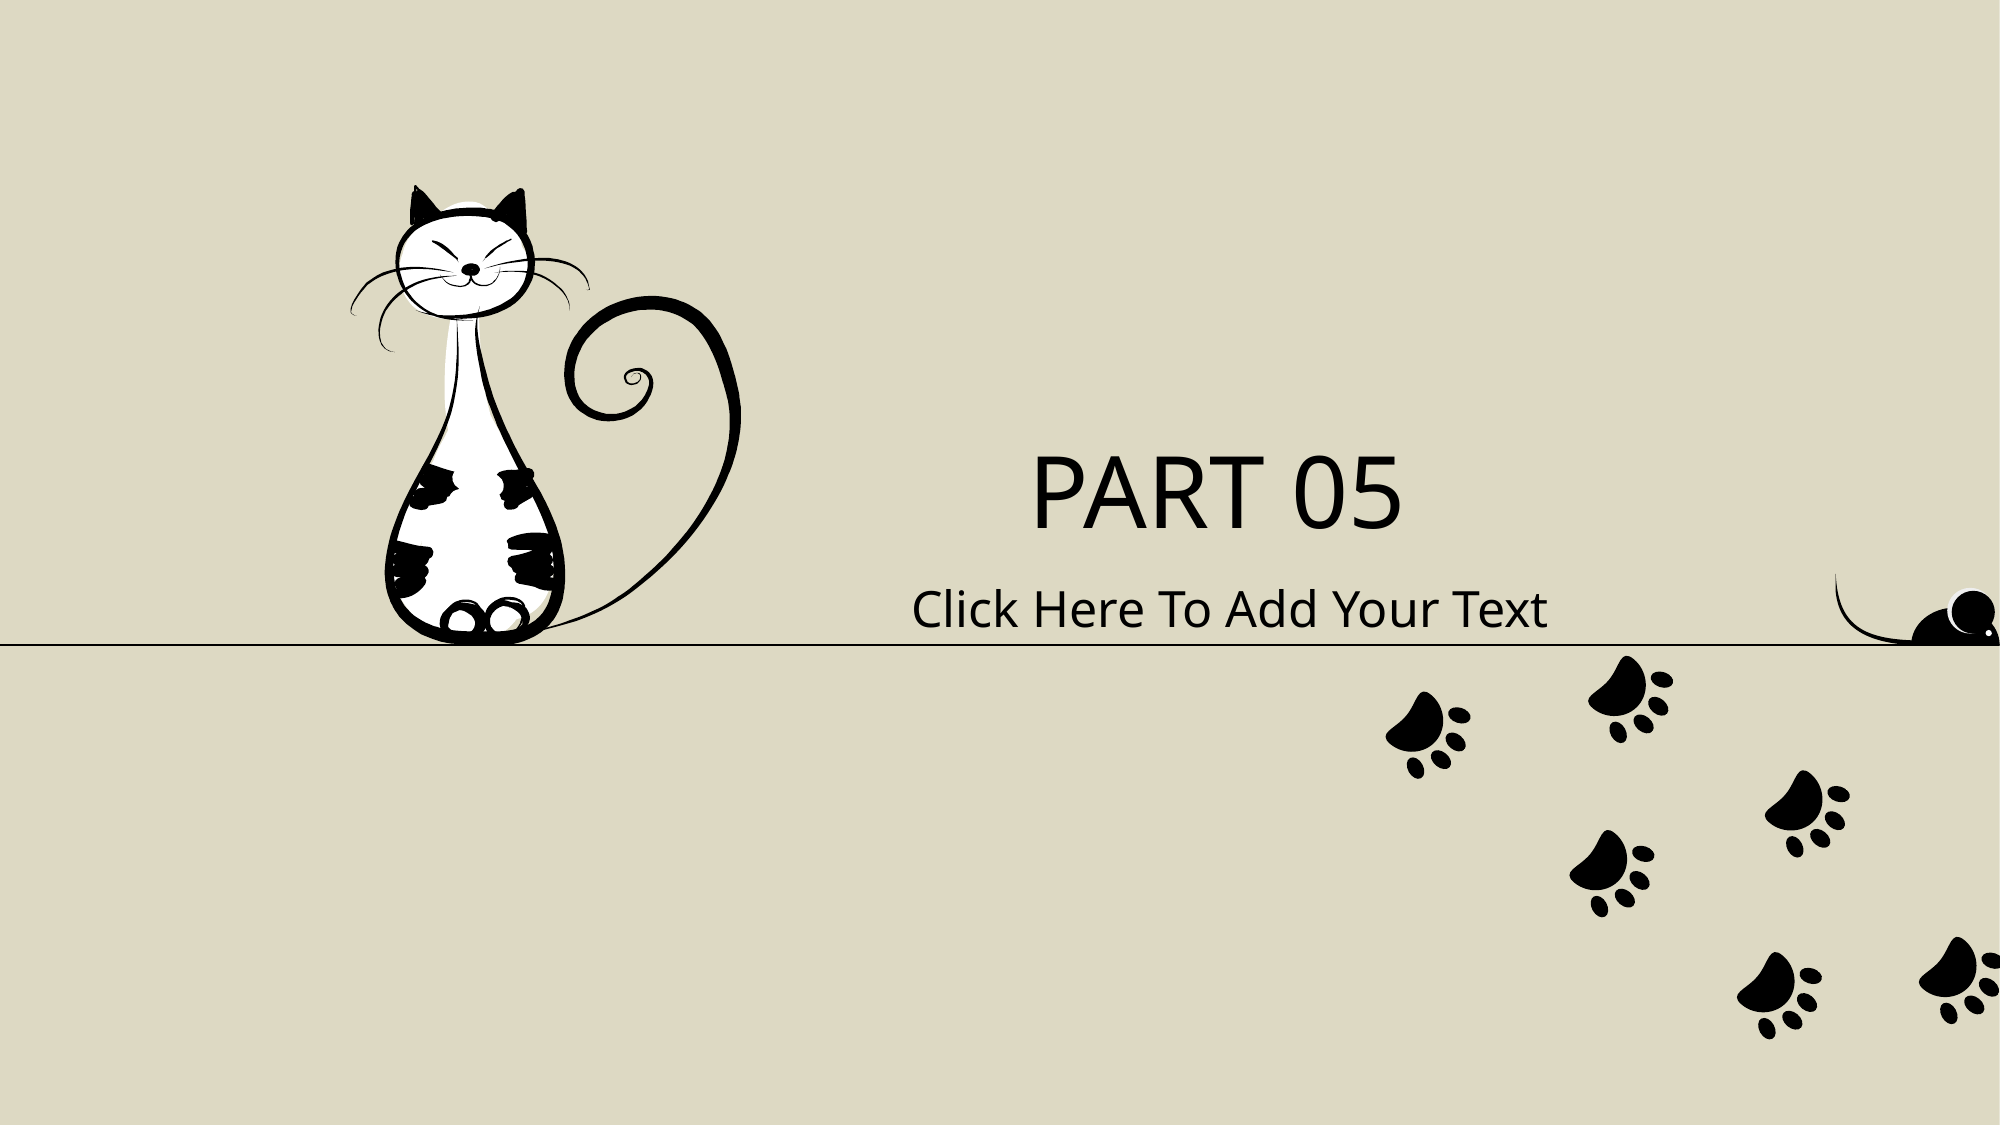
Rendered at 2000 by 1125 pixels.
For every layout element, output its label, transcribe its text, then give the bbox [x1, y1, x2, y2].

picture [1571, 838, 1657, 910]
text_box PART 05 [1013, 420, 1447, 556]
picture [1835, 573, 2000, 646]
picture [1589, 664, 1676, 736]
picture [1766, 779, 1853, 850]
picture [1920, 945, 2000, 1017]
picture [1738, 961, 1825, 1032]
text_box Click Here To Add Your Text [846, 569, 1615, 644]
picture [349, 185, 742, 646]
picture [1387, 700, 1473, 771]
